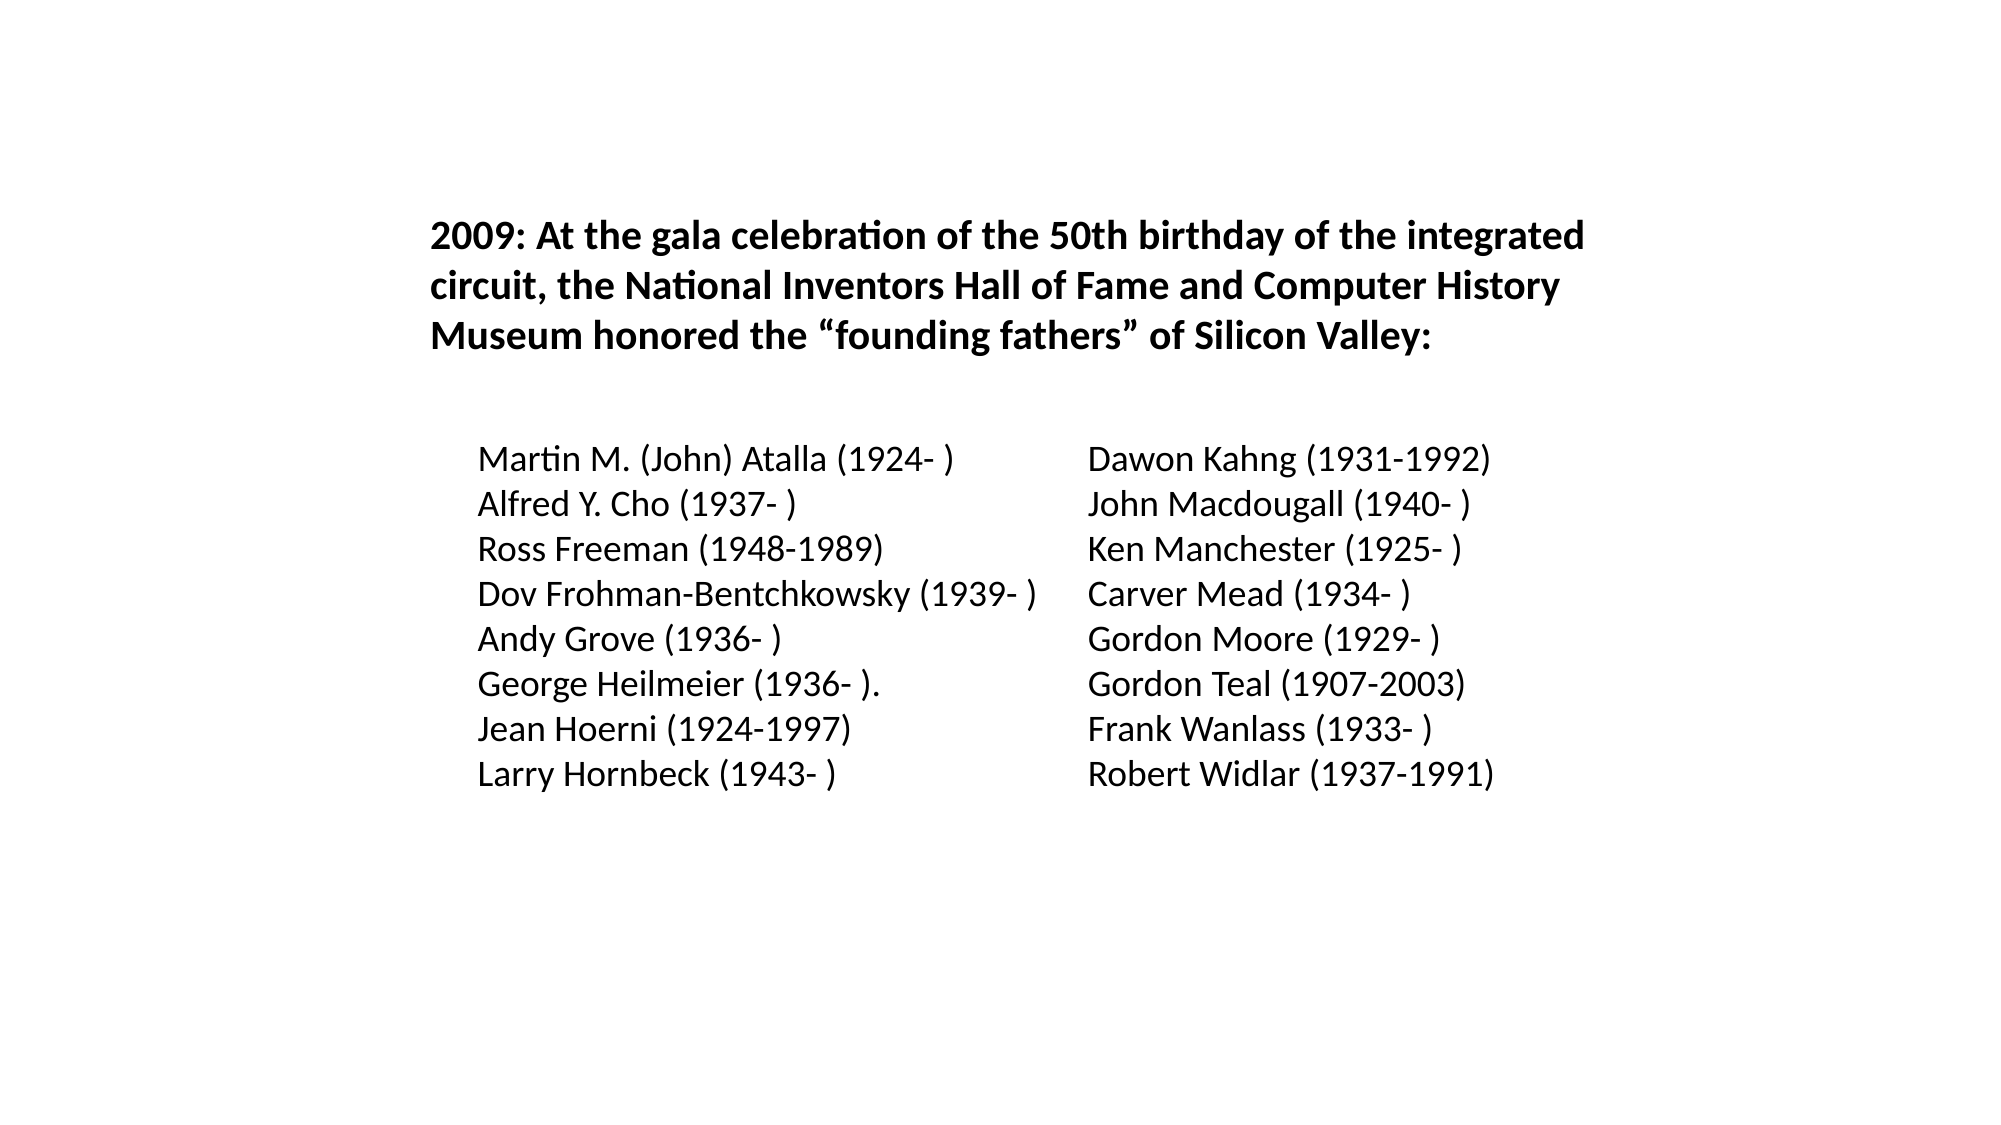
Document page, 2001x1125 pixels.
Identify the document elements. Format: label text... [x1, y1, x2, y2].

text_box 2009: At the gala celebration of the 50th birthday of the integrated circuit, the National Inventors Hall of Fame and Computer History Museum honored the “founding fathers” of Silicon Valley: [415, 200, 1619, 366]
text_box Martin M. (John) Atalla (1924- ) Alfred Y. Cho (1937- ) Ross Freeman (1948-1989) Dov Frohman-Bentchkowsky (1939- ) Andy Grove (1936- ) George Heilmeier (1936- ). Jean Hoerni (1924-1997) Larry Hornbeck (1943- ) [462, 426, 1073, 802]
text_box Dawon Kahng (1931-1992) John Macdougall (1940- ) Ken Manchester (1925- ) Carver Mead (1934- ) Gordon Moore (1929- ) Gordon Teal (1907-2003) Frank Wanlass (1933- ) Robert Widlar (1937-1991) [1073, 426, 1548, 802]
